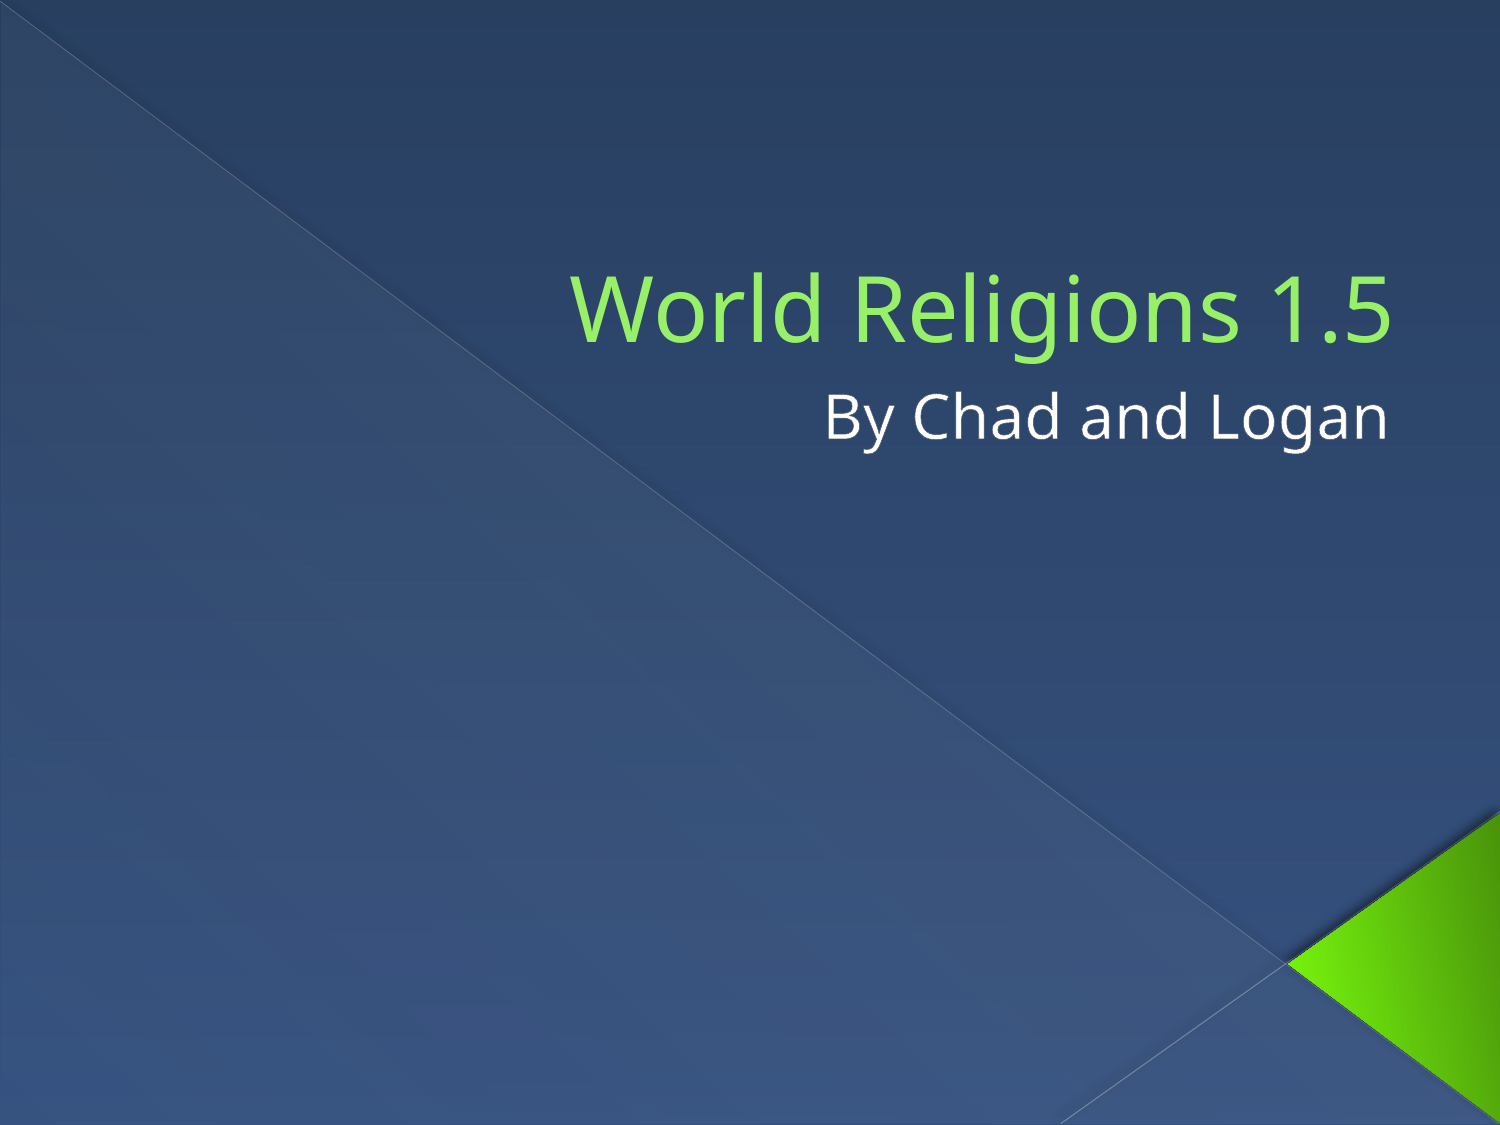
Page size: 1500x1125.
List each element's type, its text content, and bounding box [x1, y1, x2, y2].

title World Religions 1.5 [88, 127, 1412, 369]
subtitle By Chad and Logan [88, 369, 1412, 657]
